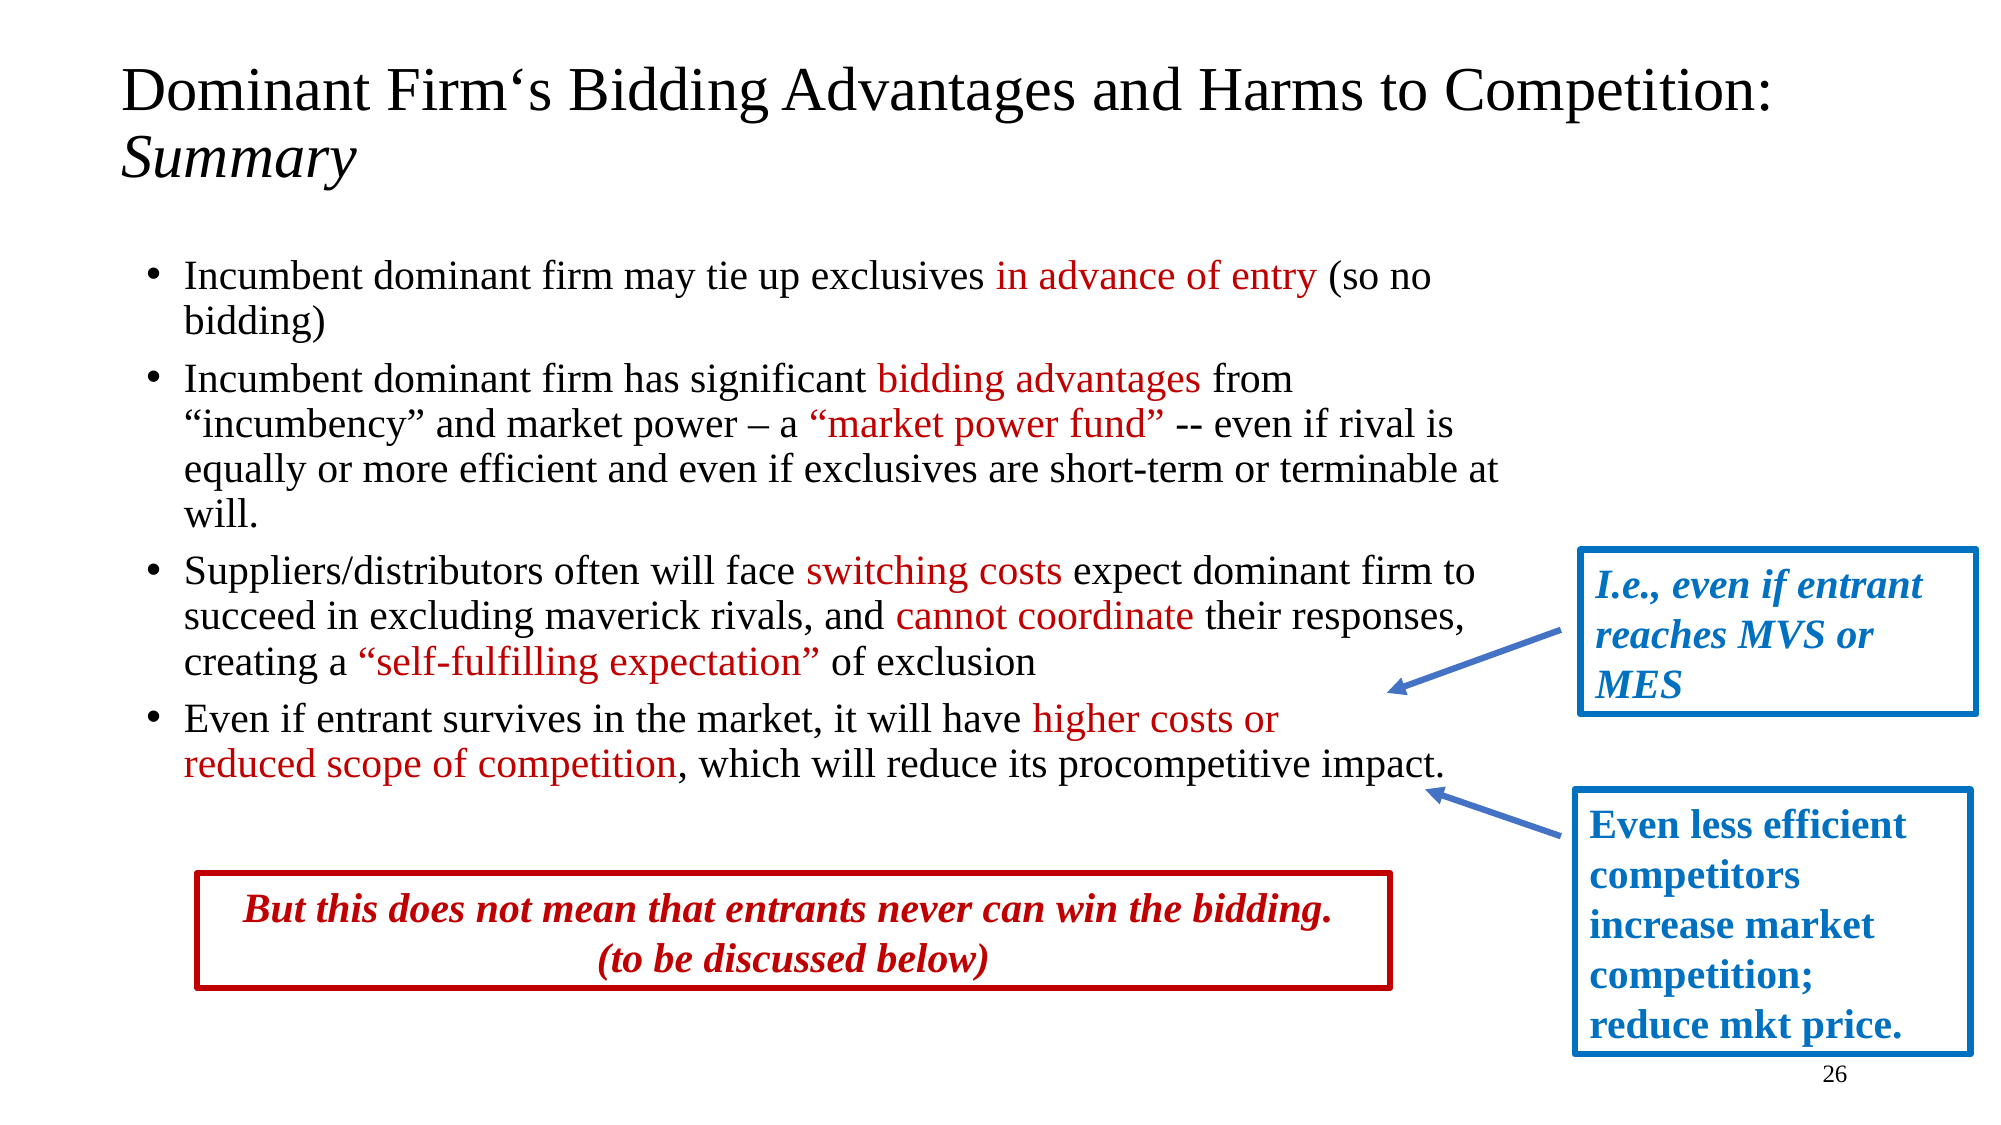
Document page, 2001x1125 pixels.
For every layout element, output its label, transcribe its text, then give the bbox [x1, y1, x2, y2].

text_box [1424, 789, 1561, 837]
list Incumbent dominant firm may tie up exclusives in advance of entry (so no bidding) Incumbent dominant firm has significant bidding advantages from “incumbency” and market power – a “market power fund” -- even if rival is equally or more efficient and even if exclusives are short-term or terminable at will. Suppliers/distributors often will face switching costs expect dominant firm to succeed in excluding maverick rivals, and cannot coordinate their responses, creating a “self-fulfilling expectation” of exclusion Even if entrant survives in the market, it will have higher costs or reduced scope of competition, which will reduce its procompetitive impact. [37, 245, 1550, 1125]
text_box Even less efficient competitors increase market competition; reduce mkt price. [1574, 789, 1971, 1055]
text_box But this does not mean that entrants never can win the bidding. (to be discussed below) [197, 873, 1391, 988]
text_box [1386, 629, 1561, 693]
text_box I.e., even if entrant reaches MVS or MES [1580, 549, 1977, 715]
title Dominant Firm‘s Bidding Advantages and Harms to Competition: Summary [106, 36, 1919, 212]
slide_number 26 [1412, 1042, 1863, 1103]
